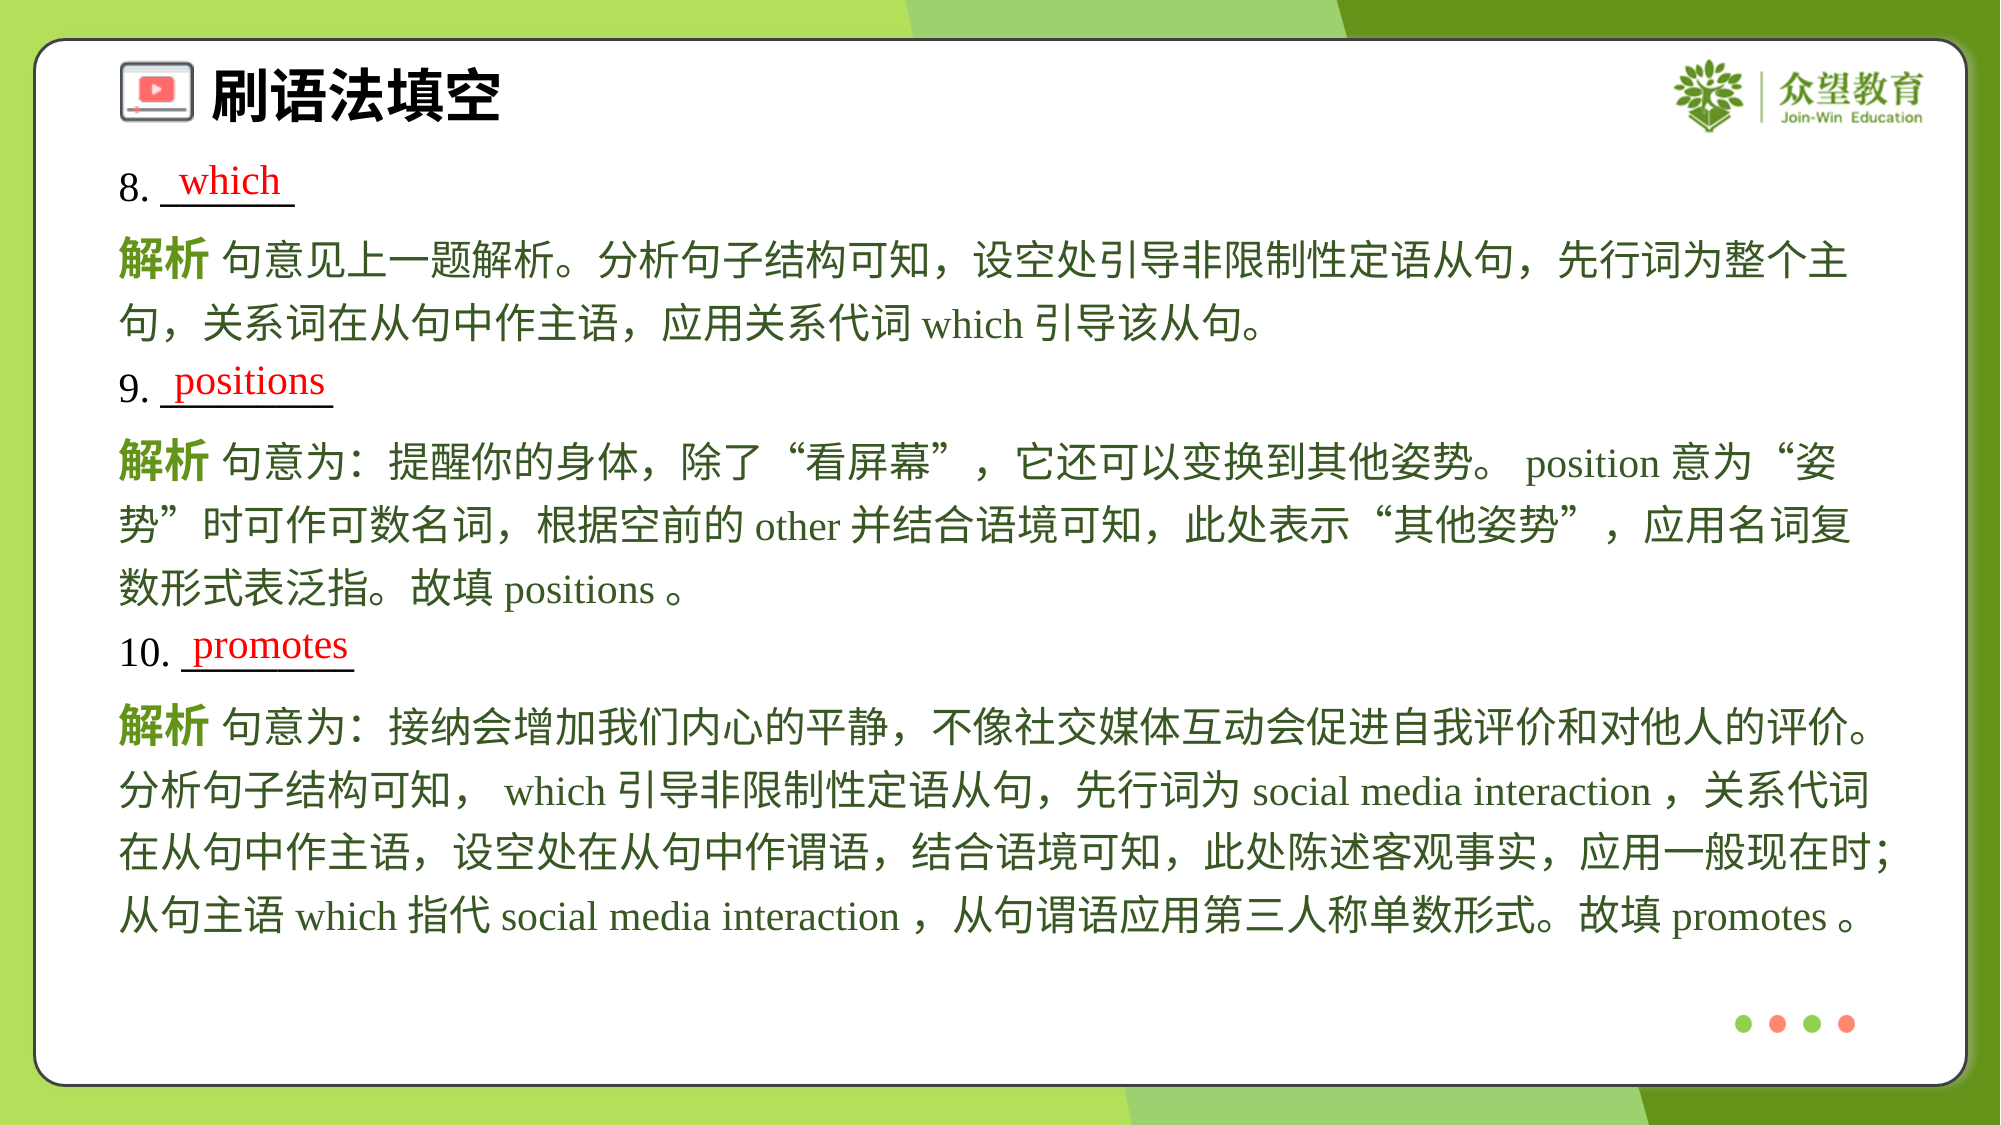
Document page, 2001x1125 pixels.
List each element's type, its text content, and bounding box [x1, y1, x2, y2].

text_box 8. _______ [118, 146, 1883, 204]
text_box 10. _________ [118, 612, 1883, 670]
text_box 解析 句意为：接纳会增加我们内心的平静，不像社交媒体互动会促进自我评价和对他人的评价。分析句子结构可知，which引导非限制性定语从句，先行词为social media interaction，关系代词在从句中作主语，设空处在从句中作谓语，结合语境可知，此处陈述客观事实，应用一般现在时；从句主语which指代social media interaction，从句谓语应用第三人称单数形式。故填promotes。 [118, 682, 1883, 934]
text_box 解析 句意为：提醒你的身体，除了“看屏幕”，它还可以变换到其他姿势。position意为“姿势”时可作可数名词，根据空前的other并结合语境可知，此处表示“其他姿势”，应用名词复数形式表泛指。故填positions。 [118, 417, 1883, 607]
text_box which [174, 140, 286, 199]
text_box positions [170, 339, 330, 398]
picture [0, 0, 2000, 1125]
text_box 解析 句意见上一题解析。分析句子结构可知，设空处引导非限制性定语从句，先行词为整个主句，关系词在从句中作主语，应用关系代词which引导该从句。 [118, 215, 1883, 343]
text_box promotes [188, 604, 353, 663]
text_box 9. _________ [118, 348, 1883, 406]
